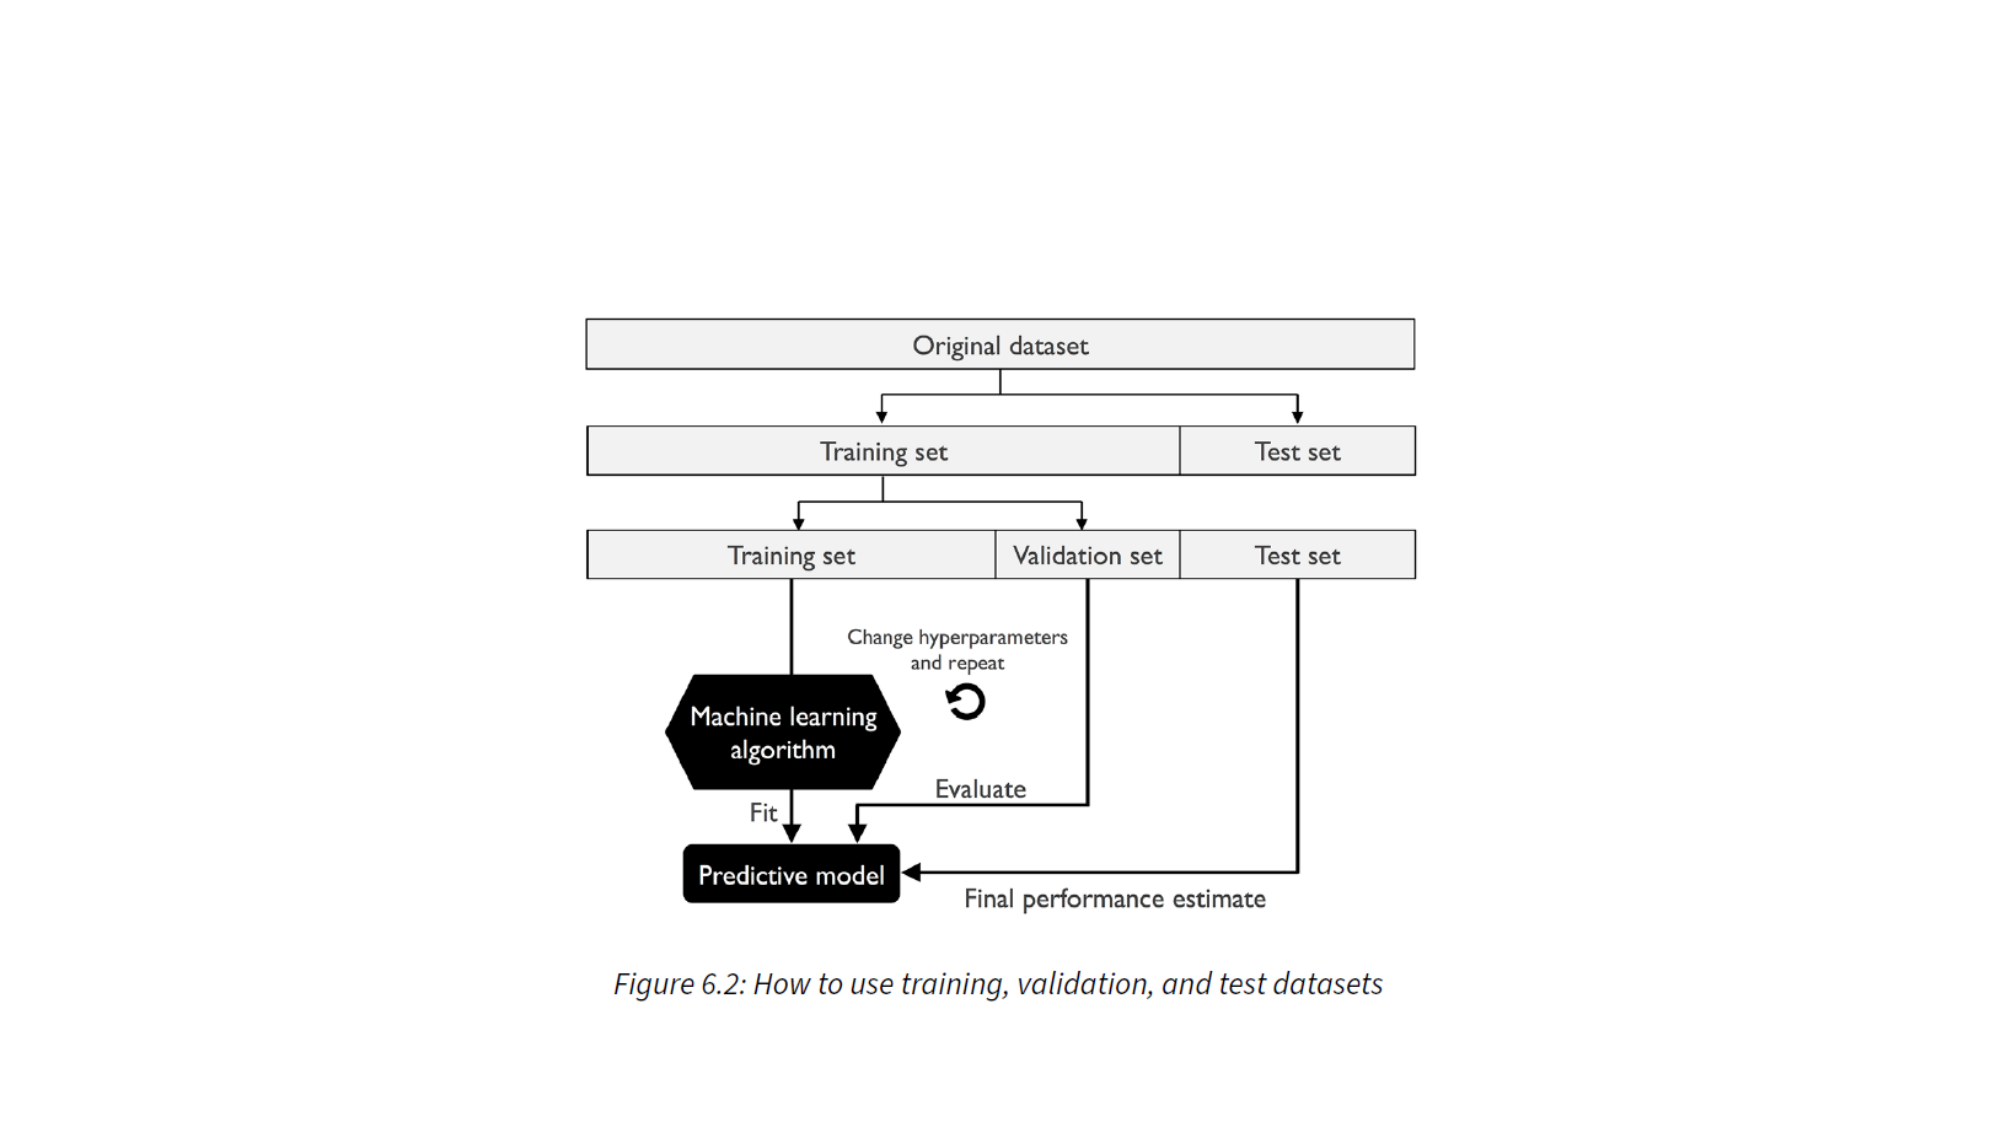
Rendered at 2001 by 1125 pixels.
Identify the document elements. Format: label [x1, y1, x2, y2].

list [568, 299, 1431, 1014]
